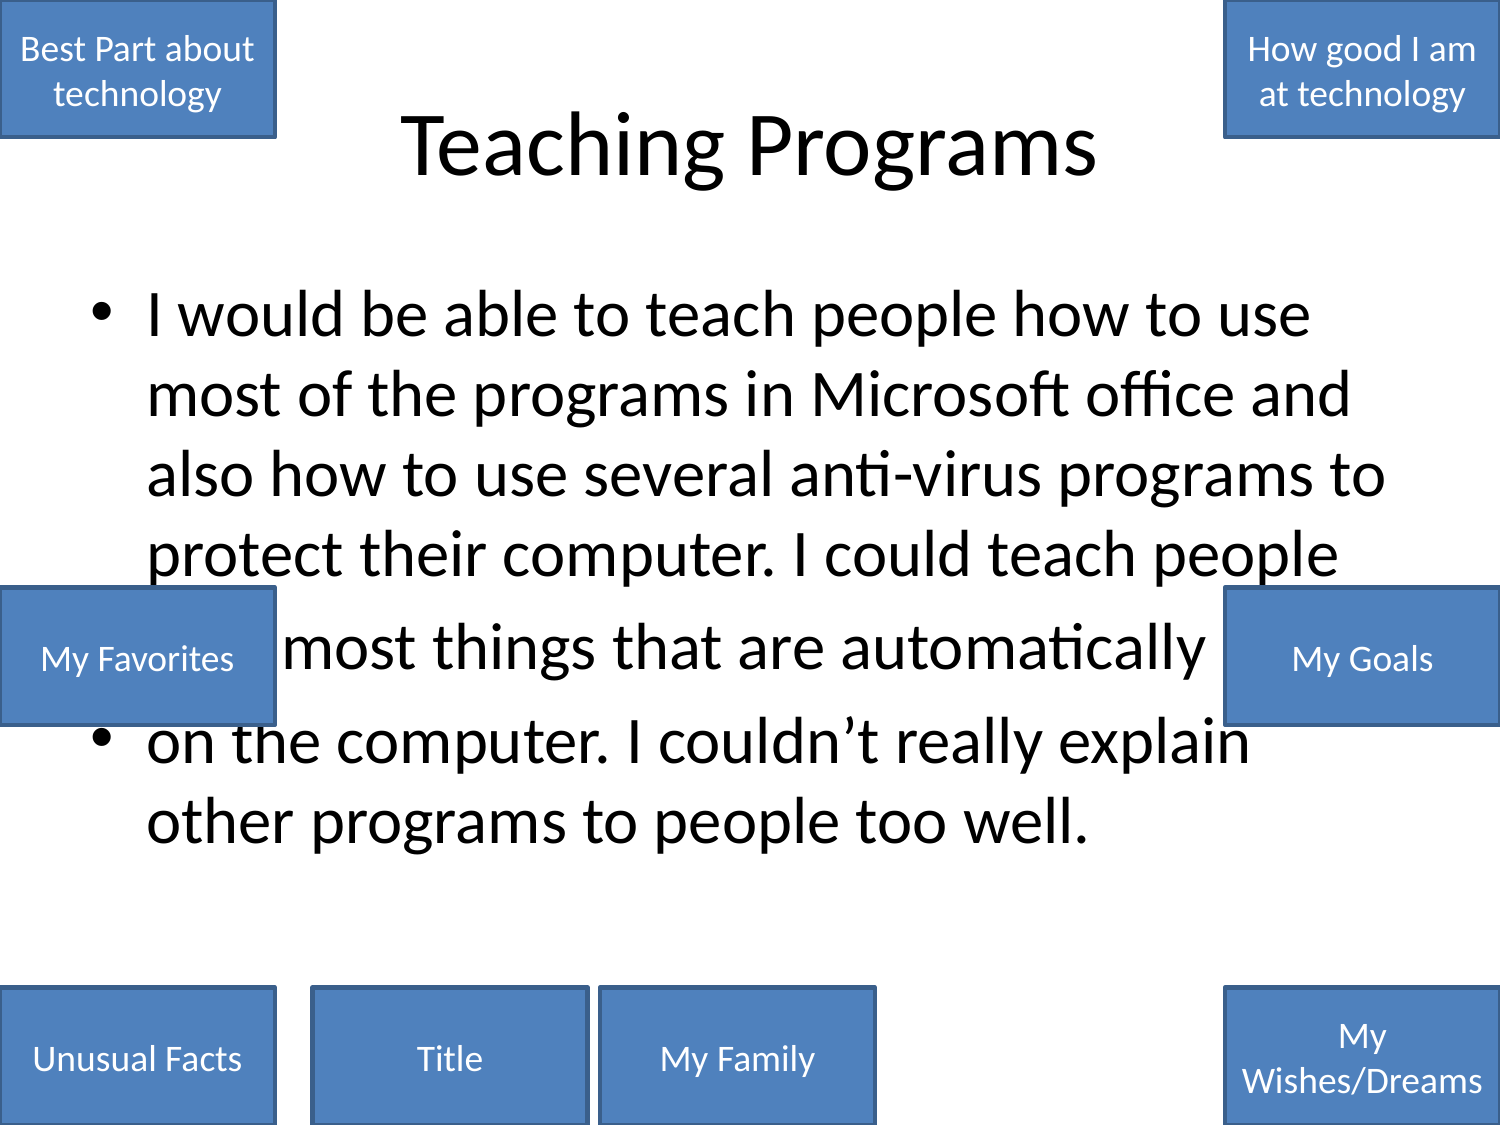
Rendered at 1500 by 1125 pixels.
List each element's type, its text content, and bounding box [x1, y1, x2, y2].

text_box How good I am at technology [1223, 0, 1500, 139]
text_box My Wishes/Dreams [1223, 985, 1500, 1125]
text_box Unusual Facts [0, 985, 277, 1125]
title Teaching Programs [75, 45, 1425, 233]
list I would be able to teach people how to use most of the programs in Microsoft office and also how to use several anti-virus programs to protect their computer. I could teach people most things that are automatically on the computer. I couldn’t really explain other programs to people too well. [75, 262, 1425, 1005]
text_box My Family [598, 985, 877, 1125]
text_box Title [310, 985, 590, 1125]
text_box My Favorites [0, 585, 277, 727]
text_box My Goals [1223, 585, 1500, 727]
text_box Best Part about technology [0, 0, 277, 139]
